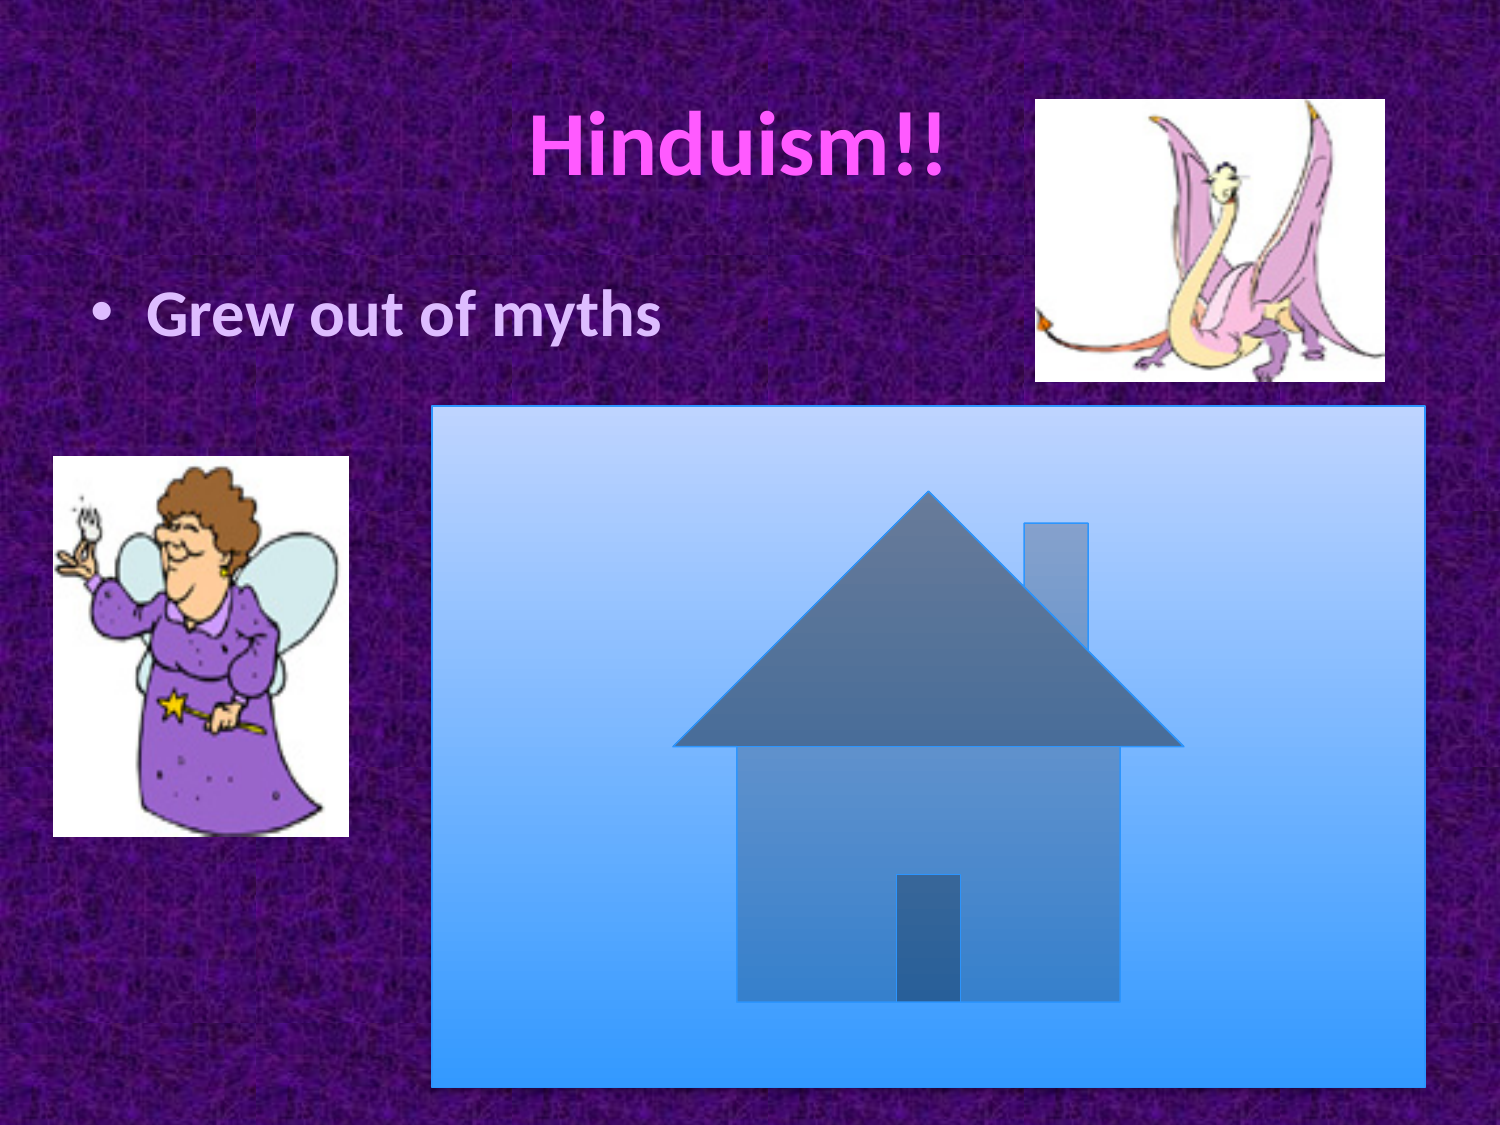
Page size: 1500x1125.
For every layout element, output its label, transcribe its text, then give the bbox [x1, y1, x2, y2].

picture [0, 0, 1500, 1125]
title Hinduism!! [75, 45, 1425, 233]
list Grew out of myths [75, 262, 1425, 1005]
text_box [431, 405, 1426, 1088]
